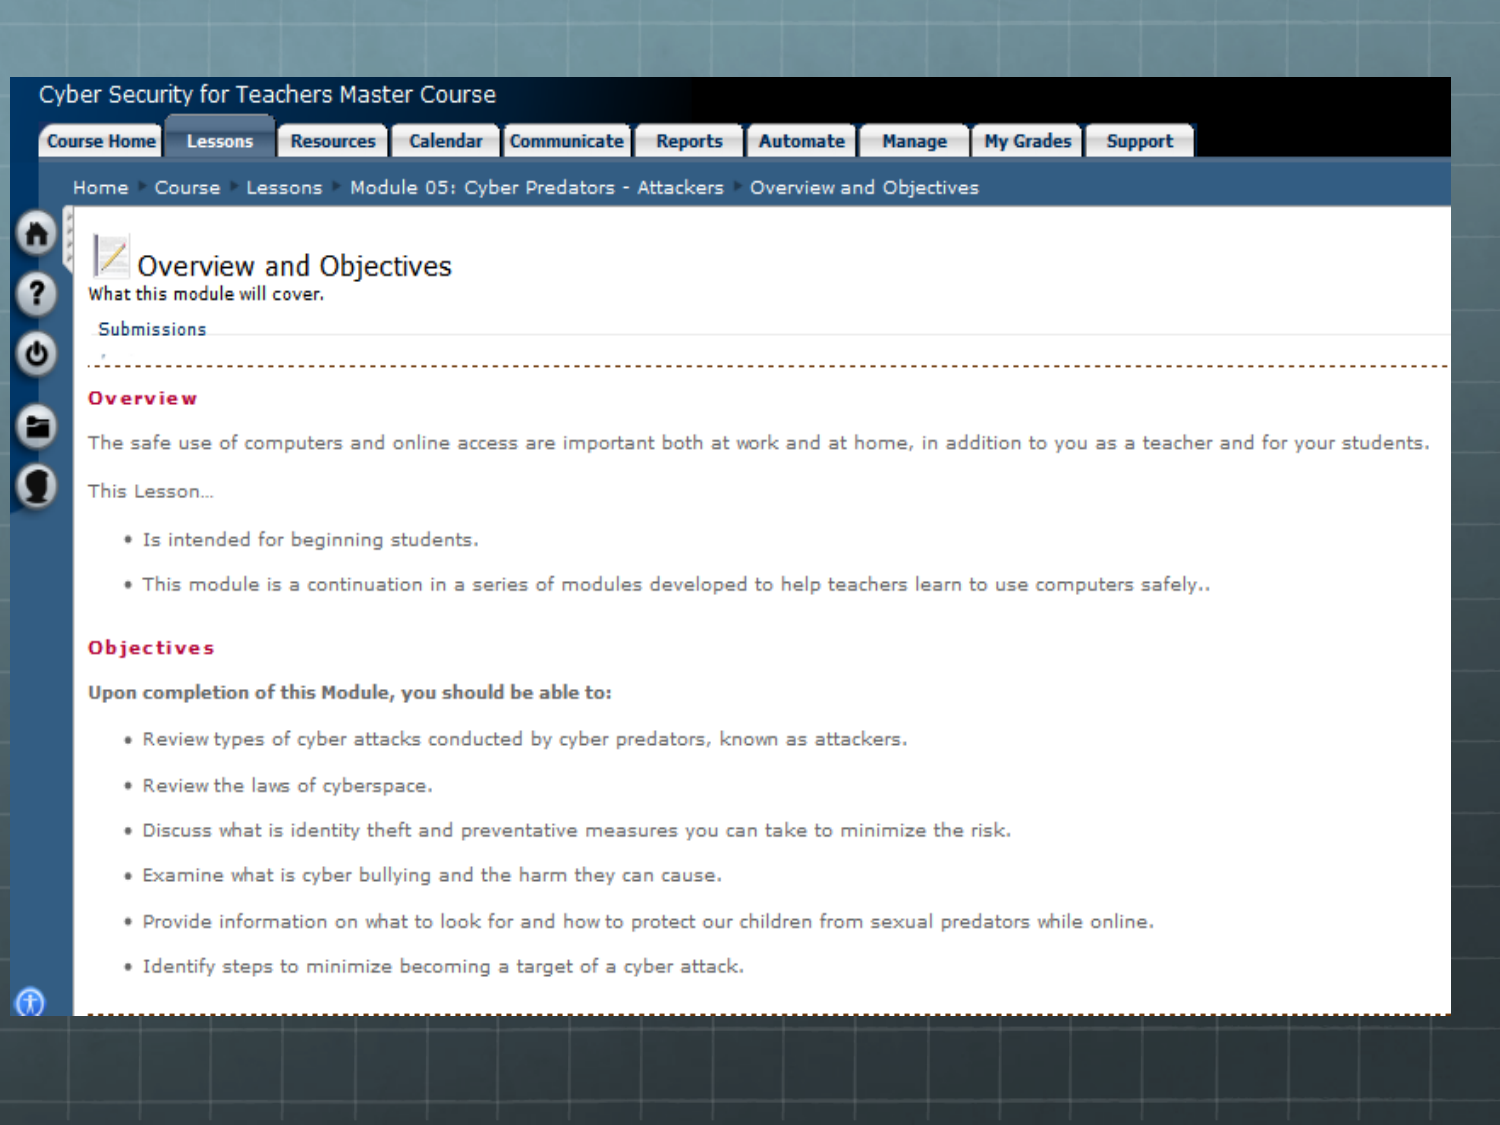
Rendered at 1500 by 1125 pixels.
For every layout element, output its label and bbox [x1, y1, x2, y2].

list [9, 76, 1451, 1017]
picture [0, 0, 1500, 1125]
